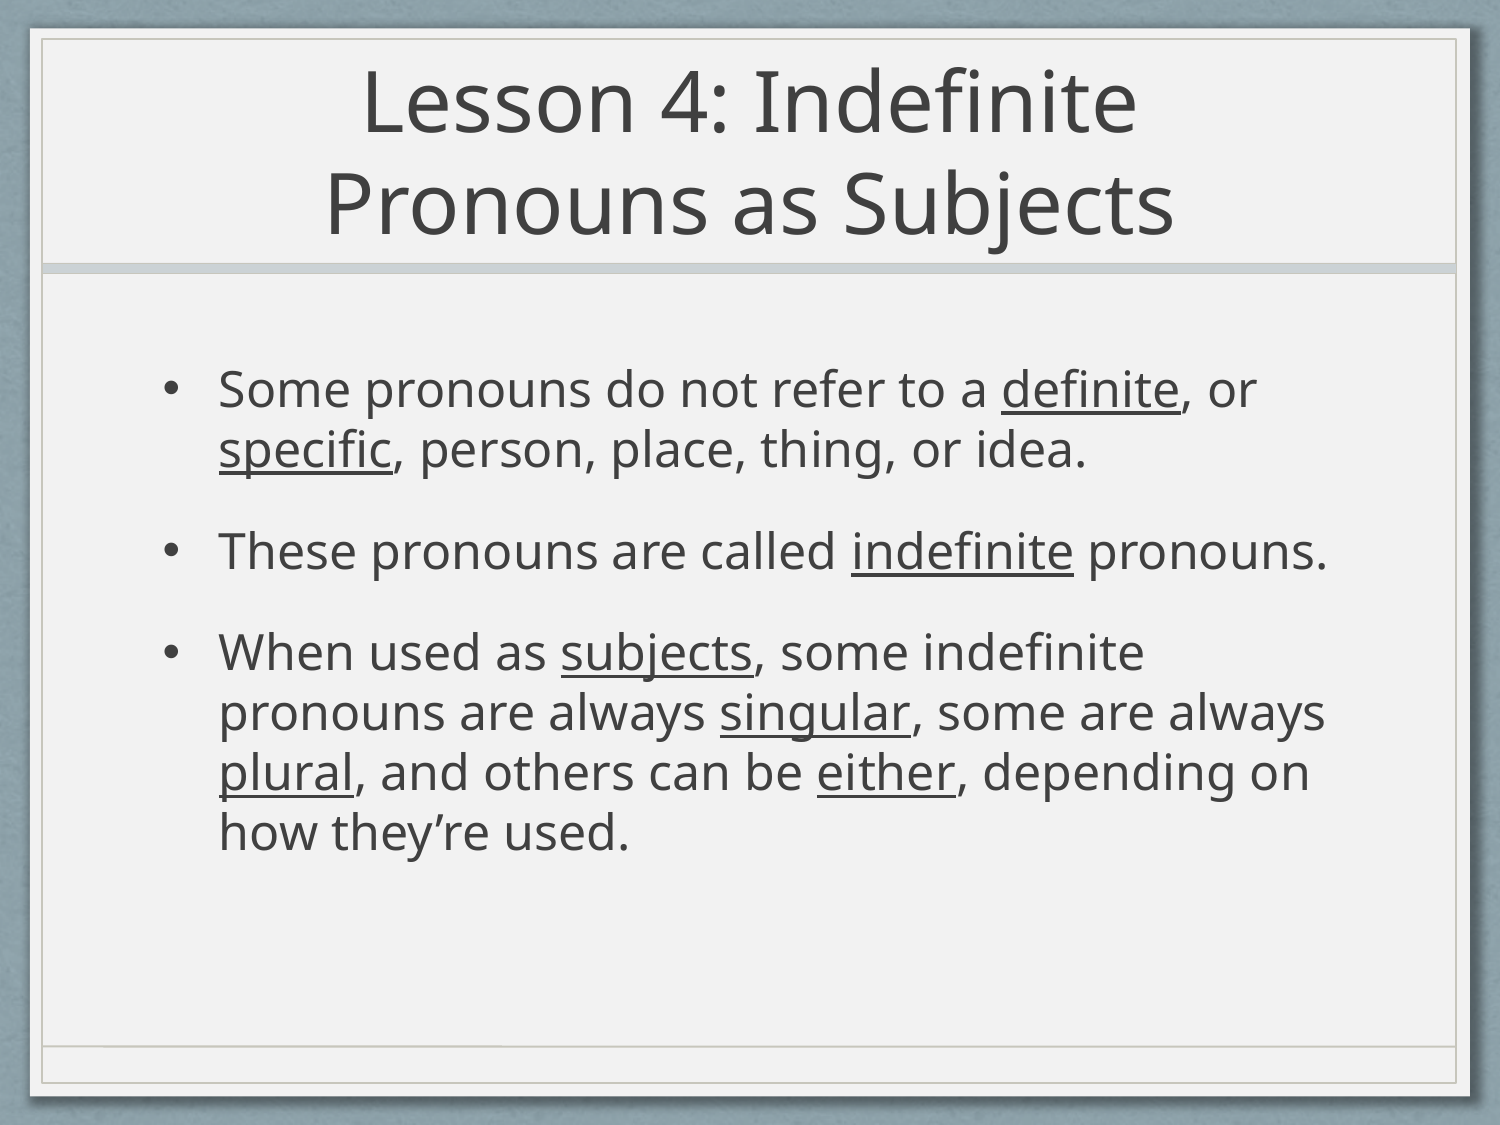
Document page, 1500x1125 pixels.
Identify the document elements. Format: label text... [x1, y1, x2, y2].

title Lesson 4: Indefinite Pronouns as Subjects [147, 40, 1353, 260]
list Some pronouns do not refer to a definite, or specific, person, place, thing, or idea. These pronouns are called indefinite pronouns. When used as subjects, some indefinite pronouns are always singular, some are always plural, and others can be either, depending on how they’re used. [147, 350, 1353, 995]
